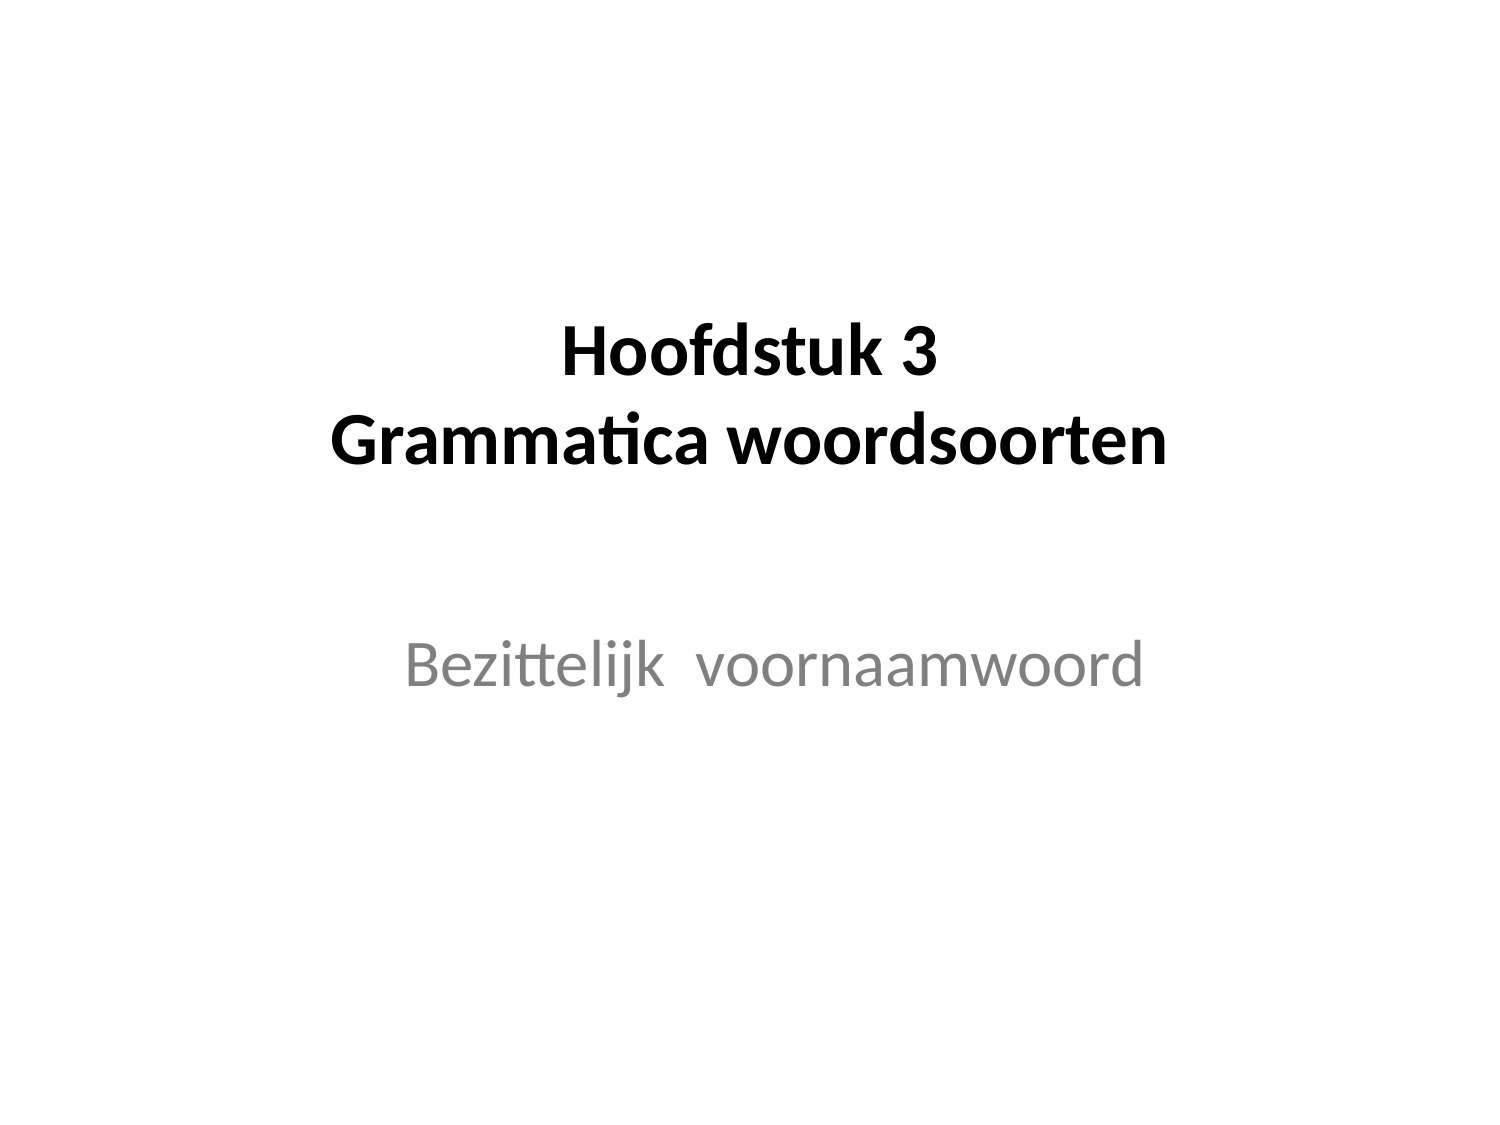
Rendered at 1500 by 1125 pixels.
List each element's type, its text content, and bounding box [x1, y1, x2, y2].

title Hoofdstuk 3 Grammatica woordsoorten [112, 314, 1388, 556]
subtitle Bezittelijk voornaamwoord [249, 612, 1300, 900]
